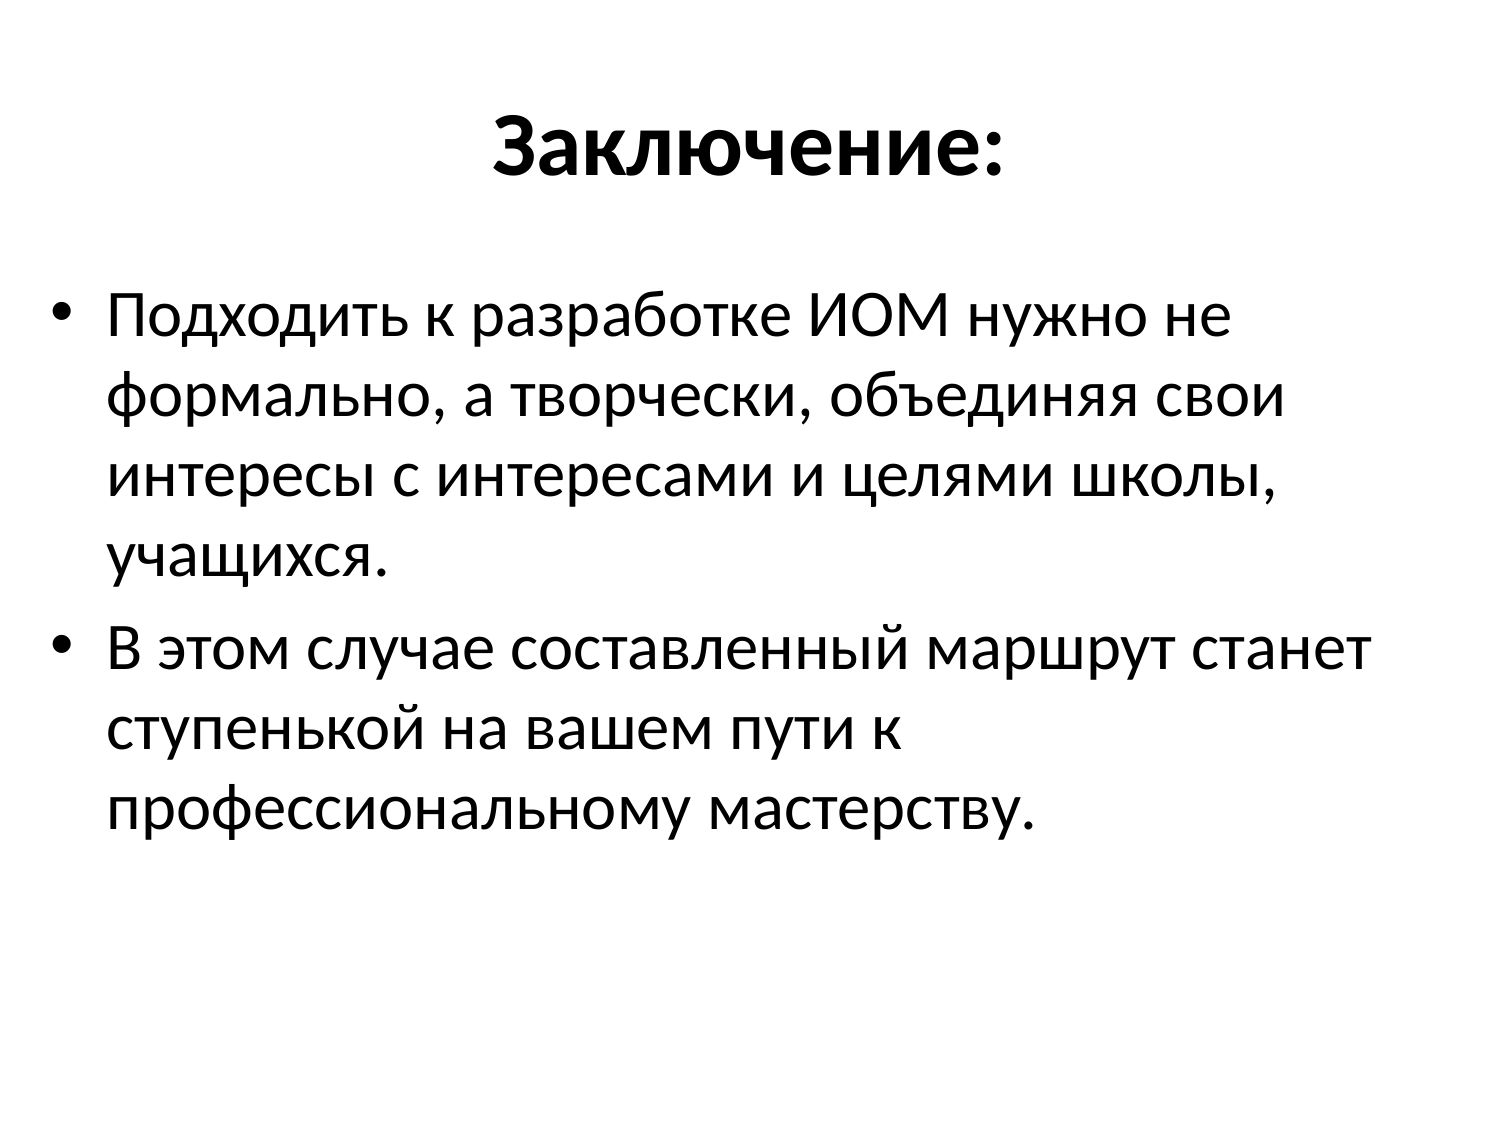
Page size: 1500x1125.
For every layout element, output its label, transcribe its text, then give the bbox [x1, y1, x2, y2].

list Подходить к разработке ИОМ нужно не формально, а творчески, объединяя свои интересы с интересами и целями школы, учащихся. В этом случае составленный маршрут станет ступенькой на вашем пути к профессиональному мастерству. [35, 262, 1465, 1005]
title Заключение: [75, 45, 1425, 233]
